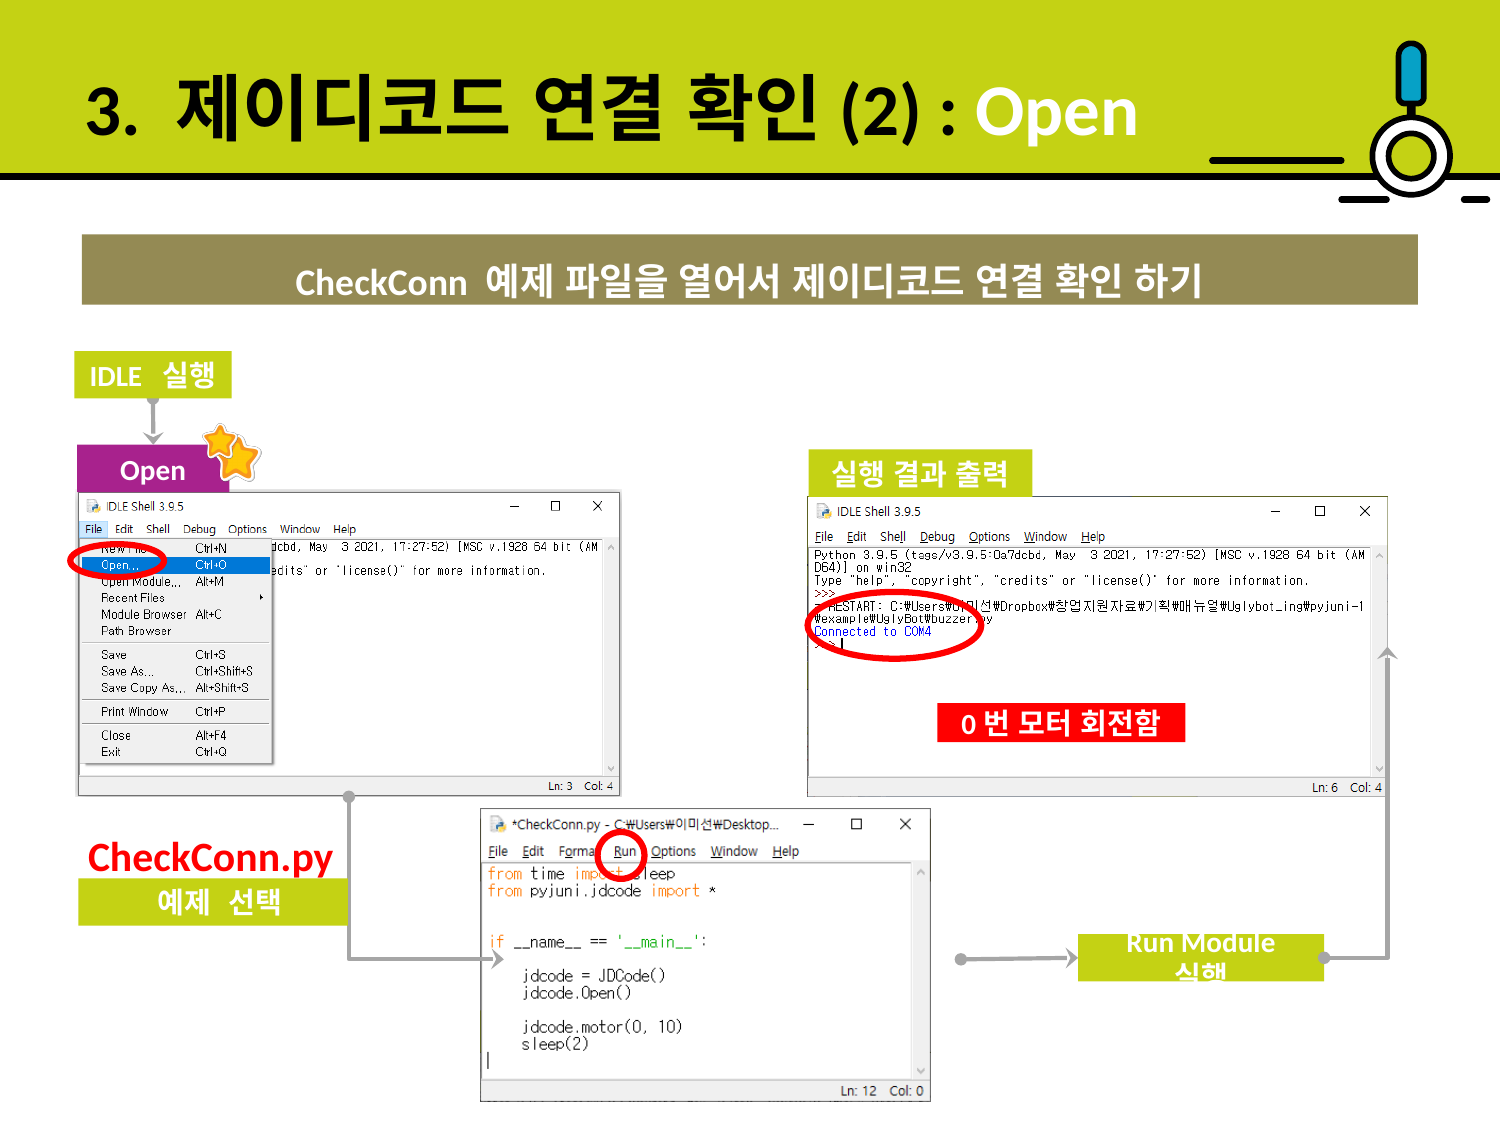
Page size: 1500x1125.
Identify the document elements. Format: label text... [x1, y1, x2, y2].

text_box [1323, 646, 1388, 959]
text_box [344, 800, 508, 956]
text_box IDLE 실행 [74, 351, 232, 399]
text_box 3. 제이디코드 연결 확인(2) : Open [70, 11, 1266, 158]
text_box CheckConn 예제 파일을 열어서 제이디코드 연결 확인 하기 [81, 234, 1418, 305]
text_box Open [77, 444, 209, 487]
text_box CheckConn.py [70, 831, 339, 879]
picture [201, 422, 263, 482]
text_box 실행 결과 출력 [808, 449, 1033, 494]
picture [480, 808, 931, 1102]
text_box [807, 496, 1388, 797]
text_box 예제 선택 [78, 879, 339, 926]
text_box Run Module 실행 [1078, 934, 1325, 982]
picture [75, 489, 623, 798]
